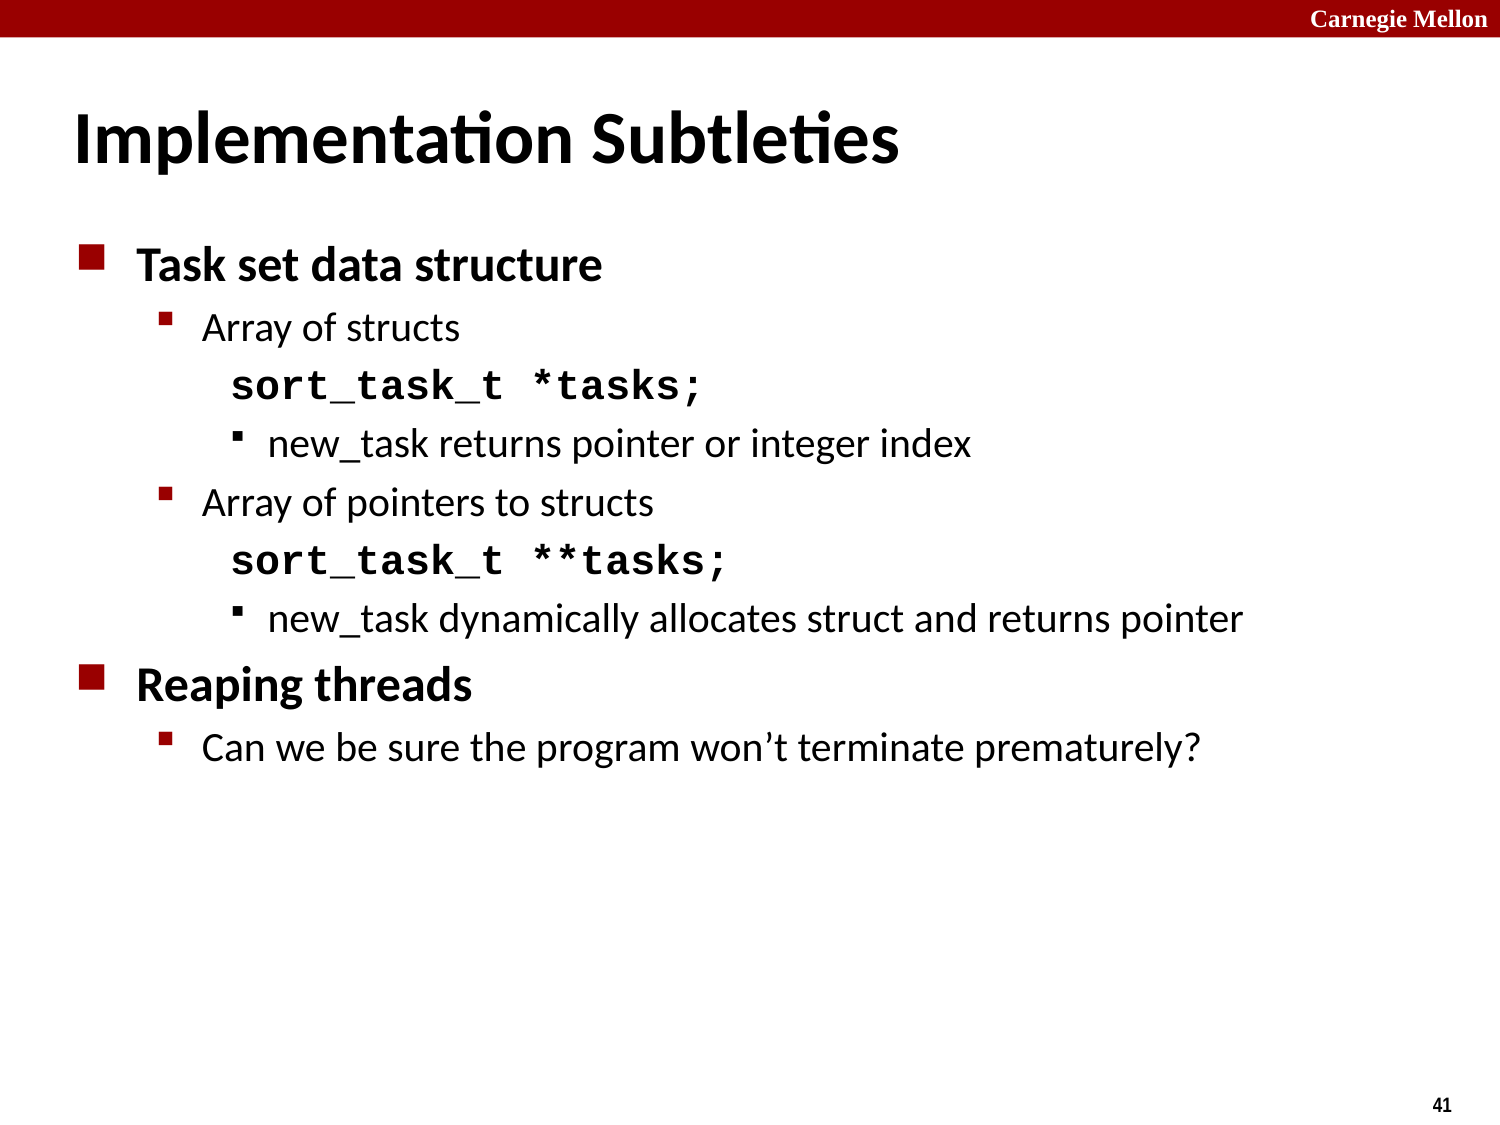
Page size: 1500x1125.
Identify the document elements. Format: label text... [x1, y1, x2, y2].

list Task set data structure Array of structs sort_task_t *tasks; new_task returns pointer or integer index Array of pointers to structs sort_task_t **tasks; new_task dynamically allocates struct and returns pointer Reaping threads Can we be sure the program won’t terminate prematurely? [64, 223, 1361, 1040]
title Implementation Subtleties [58, 71, 1305, 197]
